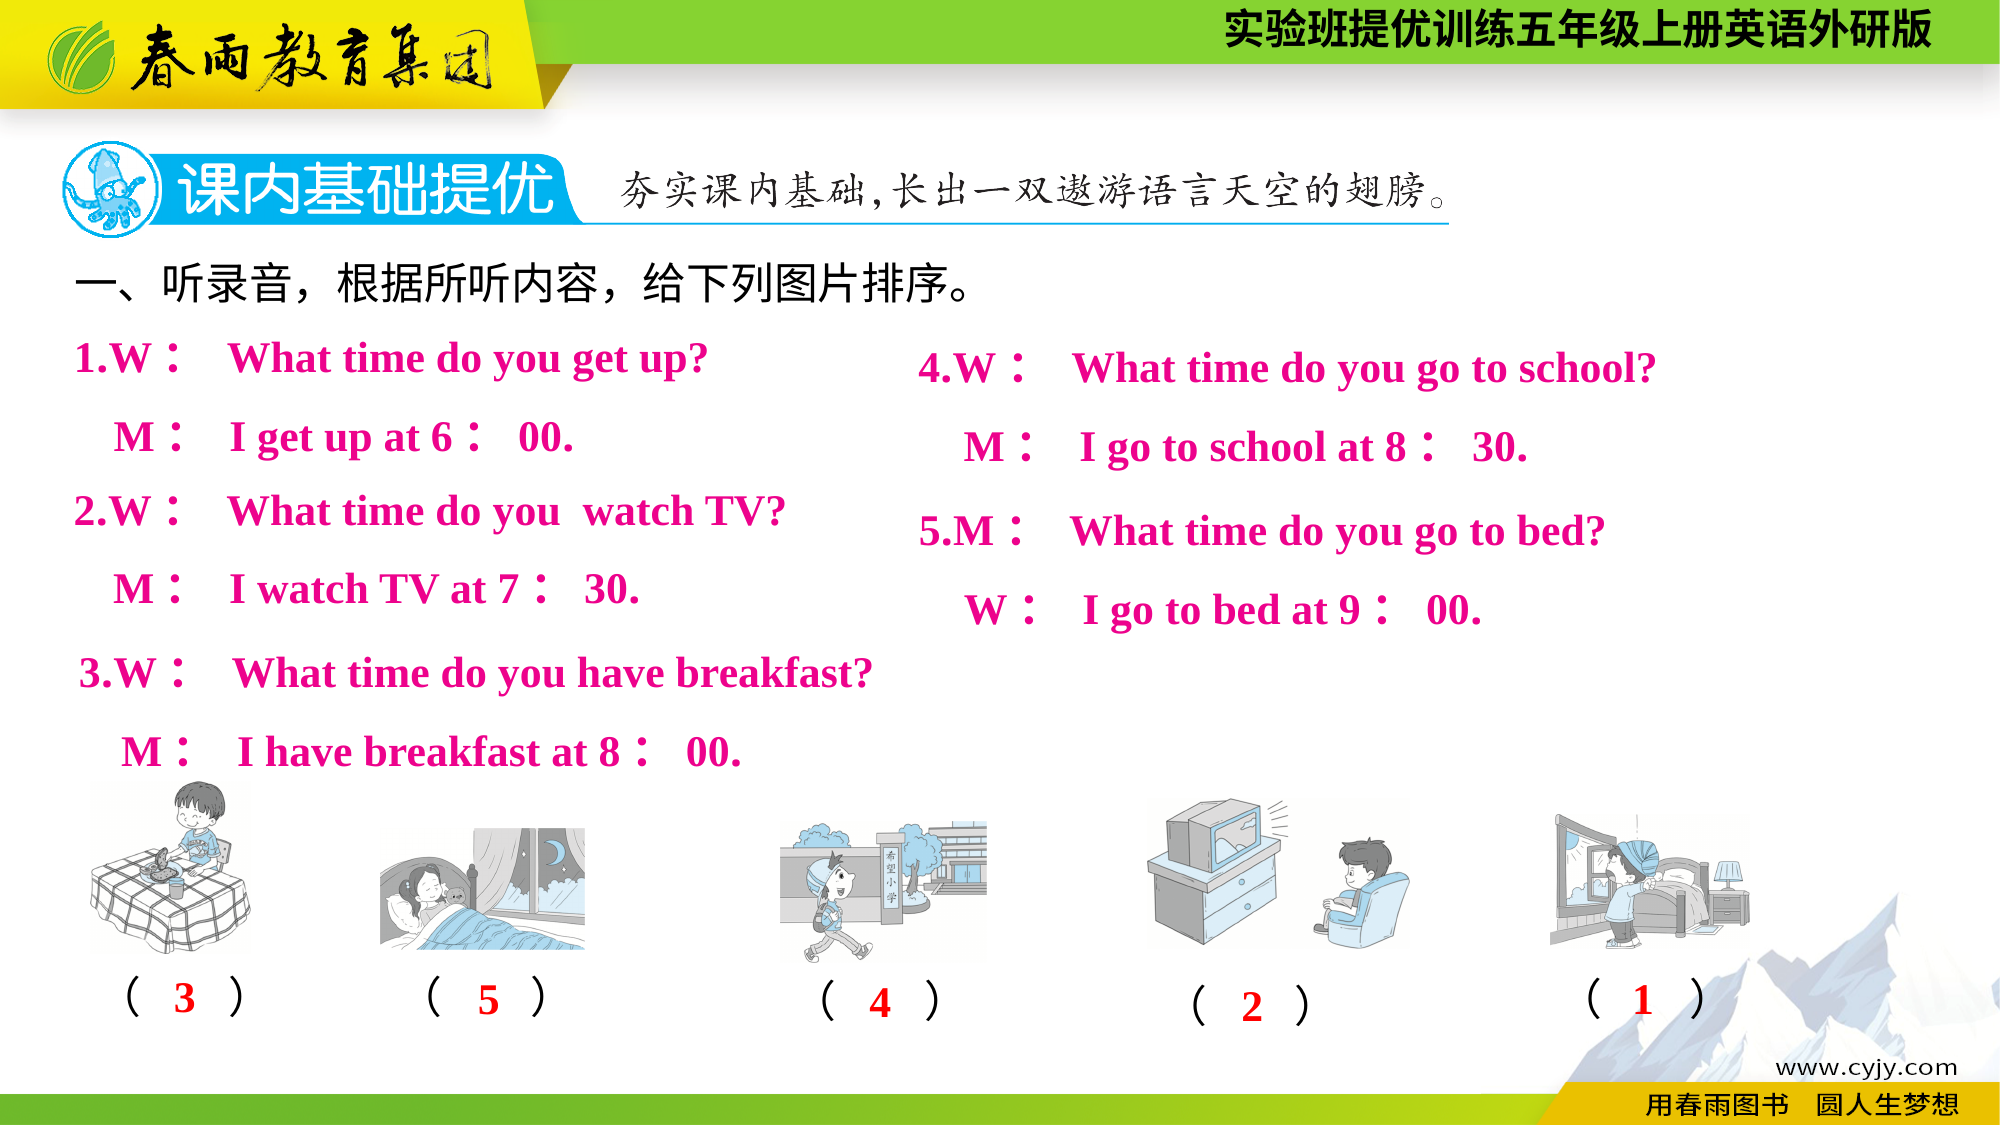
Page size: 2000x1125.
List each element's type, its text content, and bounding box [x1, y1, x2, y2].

text_box （ ） [907, 971, 983, 1034]
text_box 4.W： What time do you go to school? M： I go to school at 8：30. [903, 305, 1785, 468]
text_box 5 [463, 963, 515, 1031]
list 一、听录音，根据所听内容，给下列图片排序。 [59, 221, 1944, 307]
text_box （ ） [82, 962, 288, 1031]
text_box （ ） [1148, 971, 1354, 1039]
text_box 2.W： What time do you watch TV? M： I watch TV at 7：30. [58, 447, 903, 621]
text_box （ ） [383, 962, 589, 1031]
text_box （ ） [1543, 964, 1749, 1032]
text_box 3.W： What time do you have breakfast? M： I have breakfast at 8：00. [63, 610, 1231, 783]
text_box 4 [854, 971, 907, 1034]
picture [0, 0, 2000, 1125]
text_box 1 [1617, 963, 1670, 1031]
text_box 2 [1226, 970, 1279, 1038]
text_box 1.W： What time do you get up? M： I get up at 6：00. [59, 295, 1059, 447]
text_box （ ） [778, 969, 854, 1034]
text_box 5.M： What time do you go to bed? W： I go to bed at 9：00. [903, 468, 1786, 641]
text_box 3 [159, 962, 211, 1029]
